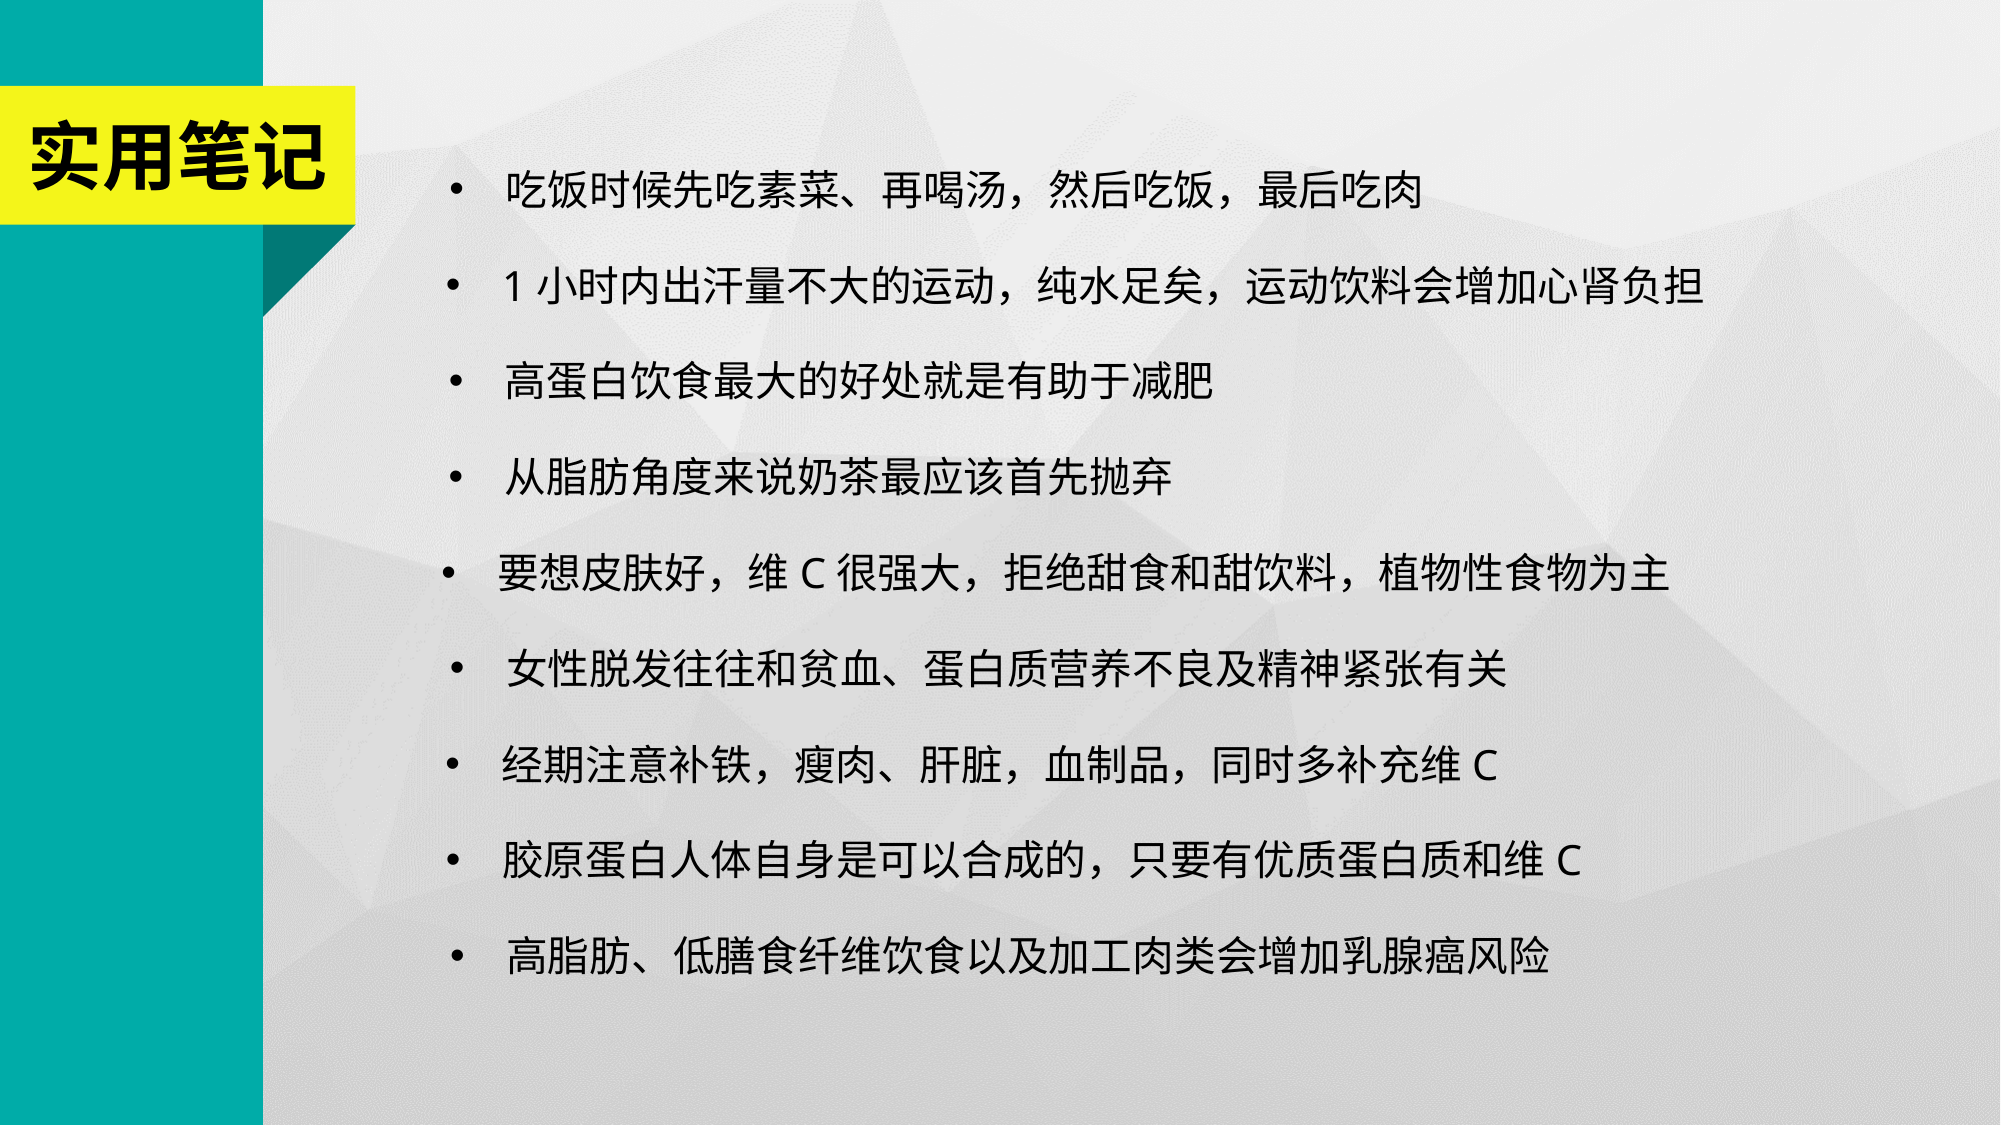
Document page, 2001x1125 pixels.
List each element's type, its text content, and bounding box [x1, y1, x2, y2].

text_box 女性脱发往往和贫血、蛋白质营养不良及精神紧张有关 [435, 635, 1523, 700]
text_box 吃饭时候先吃素菜、再喝汤，然后吃饭，最后吃肉 [434, 156, 1440, 221]
text_box [264, 223, 357, 318]
text_box 从脂肪角度来说奶茶最应该首先抛弃 [433, 443, 1188, 509]
text_box [0, 85, 356, 226]
text_box 实用笔记 [12, 102, 343, 207]
text_box 要想皮肤好，维C很强大，拒绝甜食和甜饮料，植物性食物为主 [426, 539, 1686, 605]
text_box [0, 226, 264, 1125]
text_box 胶原蛋白人体自身是可以合成的，只要有优质蛋白质和维C [431, 826, 1598, 892]
text_box 经期注意补铁，瘦肉、肝脏，血制品，同时多补充维C [430, 730, 1514, 796]
text_box [0, 0, 264, 85]
picture [264, 0, 2001, 1125]
text_box 高蛋白饮食最大的好处就是有助于减肥 [433, 347, 1230, 413]
text_box 1小时内出汗量不大的运动，纯水足矣，运动饮料会增加心肾负担 [431, 251, 1721, 317]
text_box 高脂肪、低膳食纤维饮食以及加工肉类会增加乳腺癌风险 [435, 922, 1565, 988]
